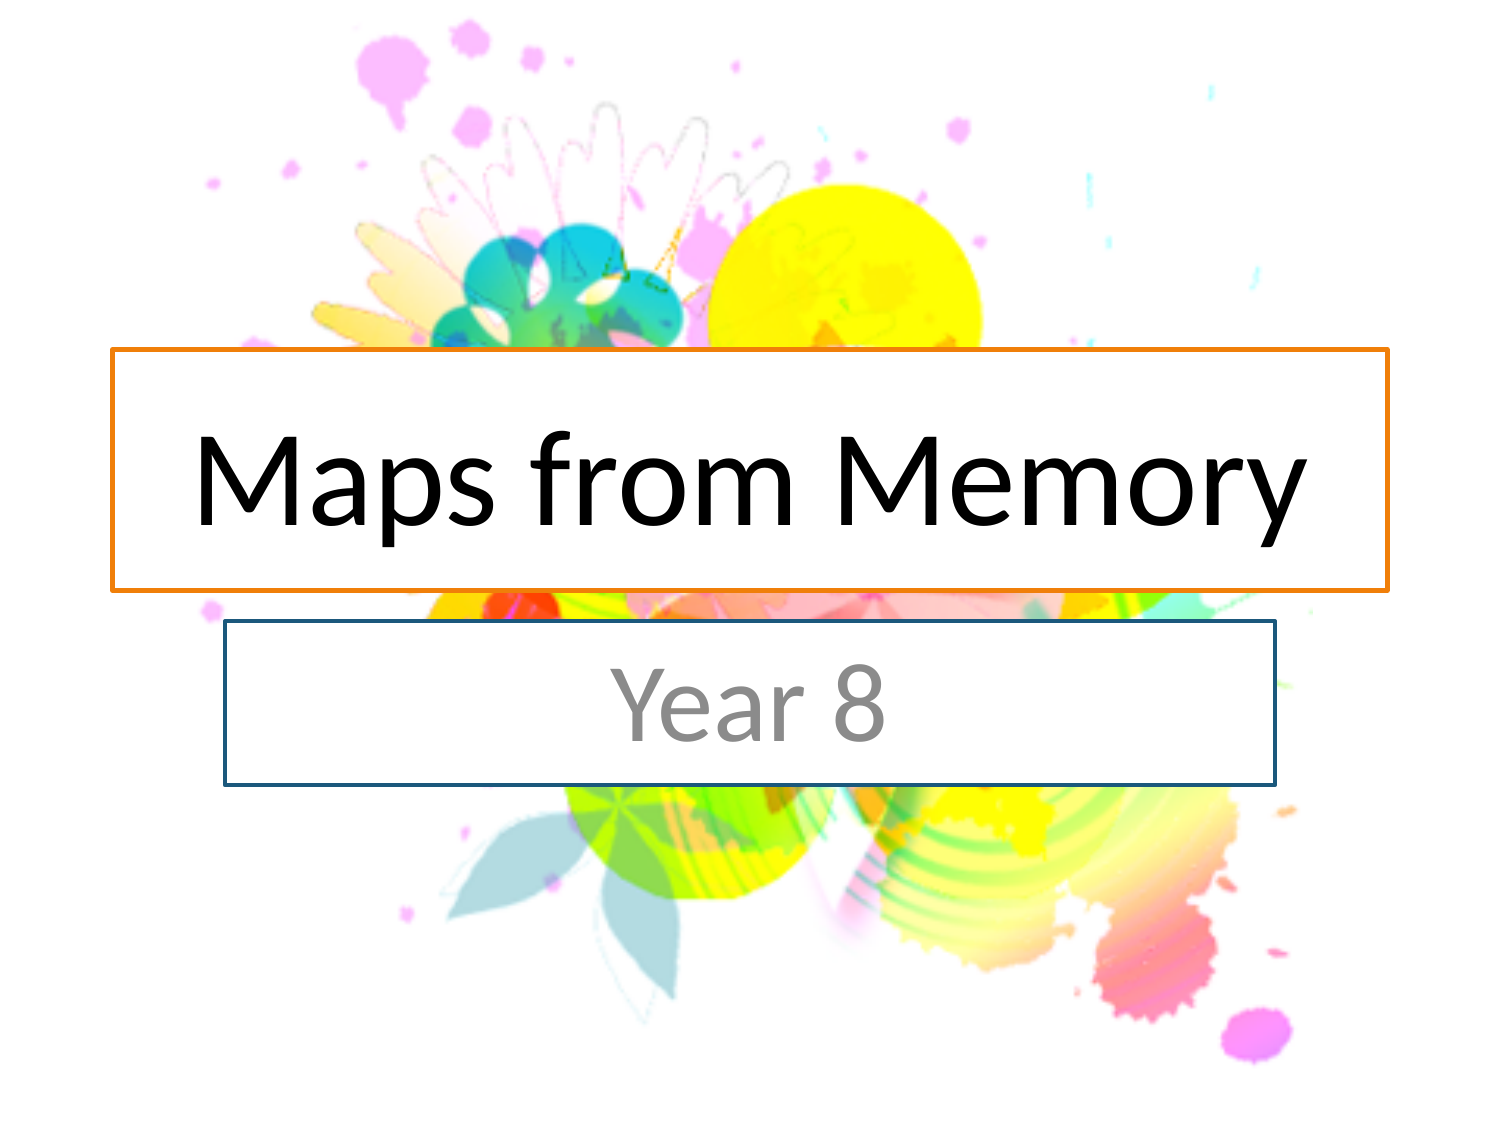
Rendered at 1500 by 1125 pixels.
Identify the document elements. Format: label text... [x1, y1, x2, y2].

picture [187, 0, 1313, 1125]
title Maps from Memory [1315, 347, 1390, 593]
title Maps from Memory [110, 347, 182, 593]
